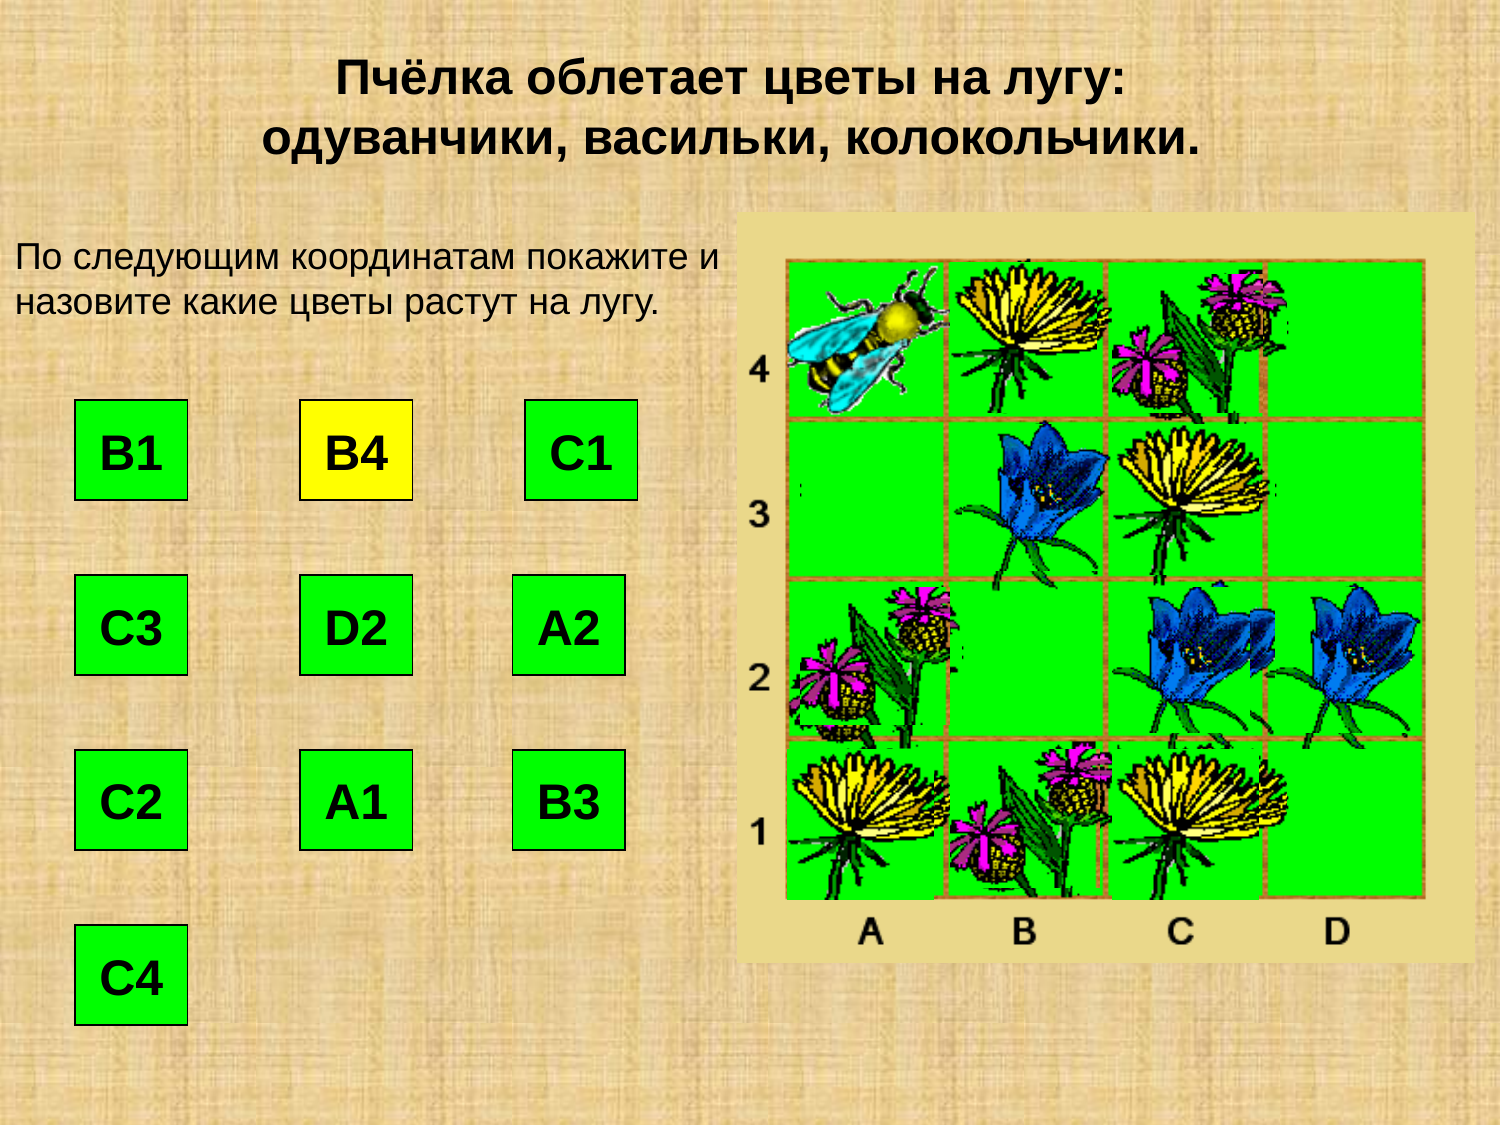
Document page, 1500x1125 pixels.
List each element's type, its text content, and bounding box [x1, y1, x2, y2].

text_box C3 [75, 575, 188, 675]
text_box C4 [75, 924, 188, 1025]
picture [0, 0, 1500, 1125]
text_box A1 [300, 750, 413, 850]
text_box D2 [300, 575, 413, 675]
text_box По следующим координатам покажите и назовите какие цветы растут на лугу. [0, 224, 732, 330]
text_box C1 [525, 399, 638, 500]
text_box A2 [512, 575, 625, 675]
text_box В1 [75, 399, 188, 500]
text_box C2 [75, 750, 188, 850]
text_box В3 [512, 750, 625, 850]
text_box Пчёлка облетает цветы на лугу: одуванчики, васильки, колокольчики. [37, 37, 1425, 173]
text_box В4 [300, 399, 413, 500]
